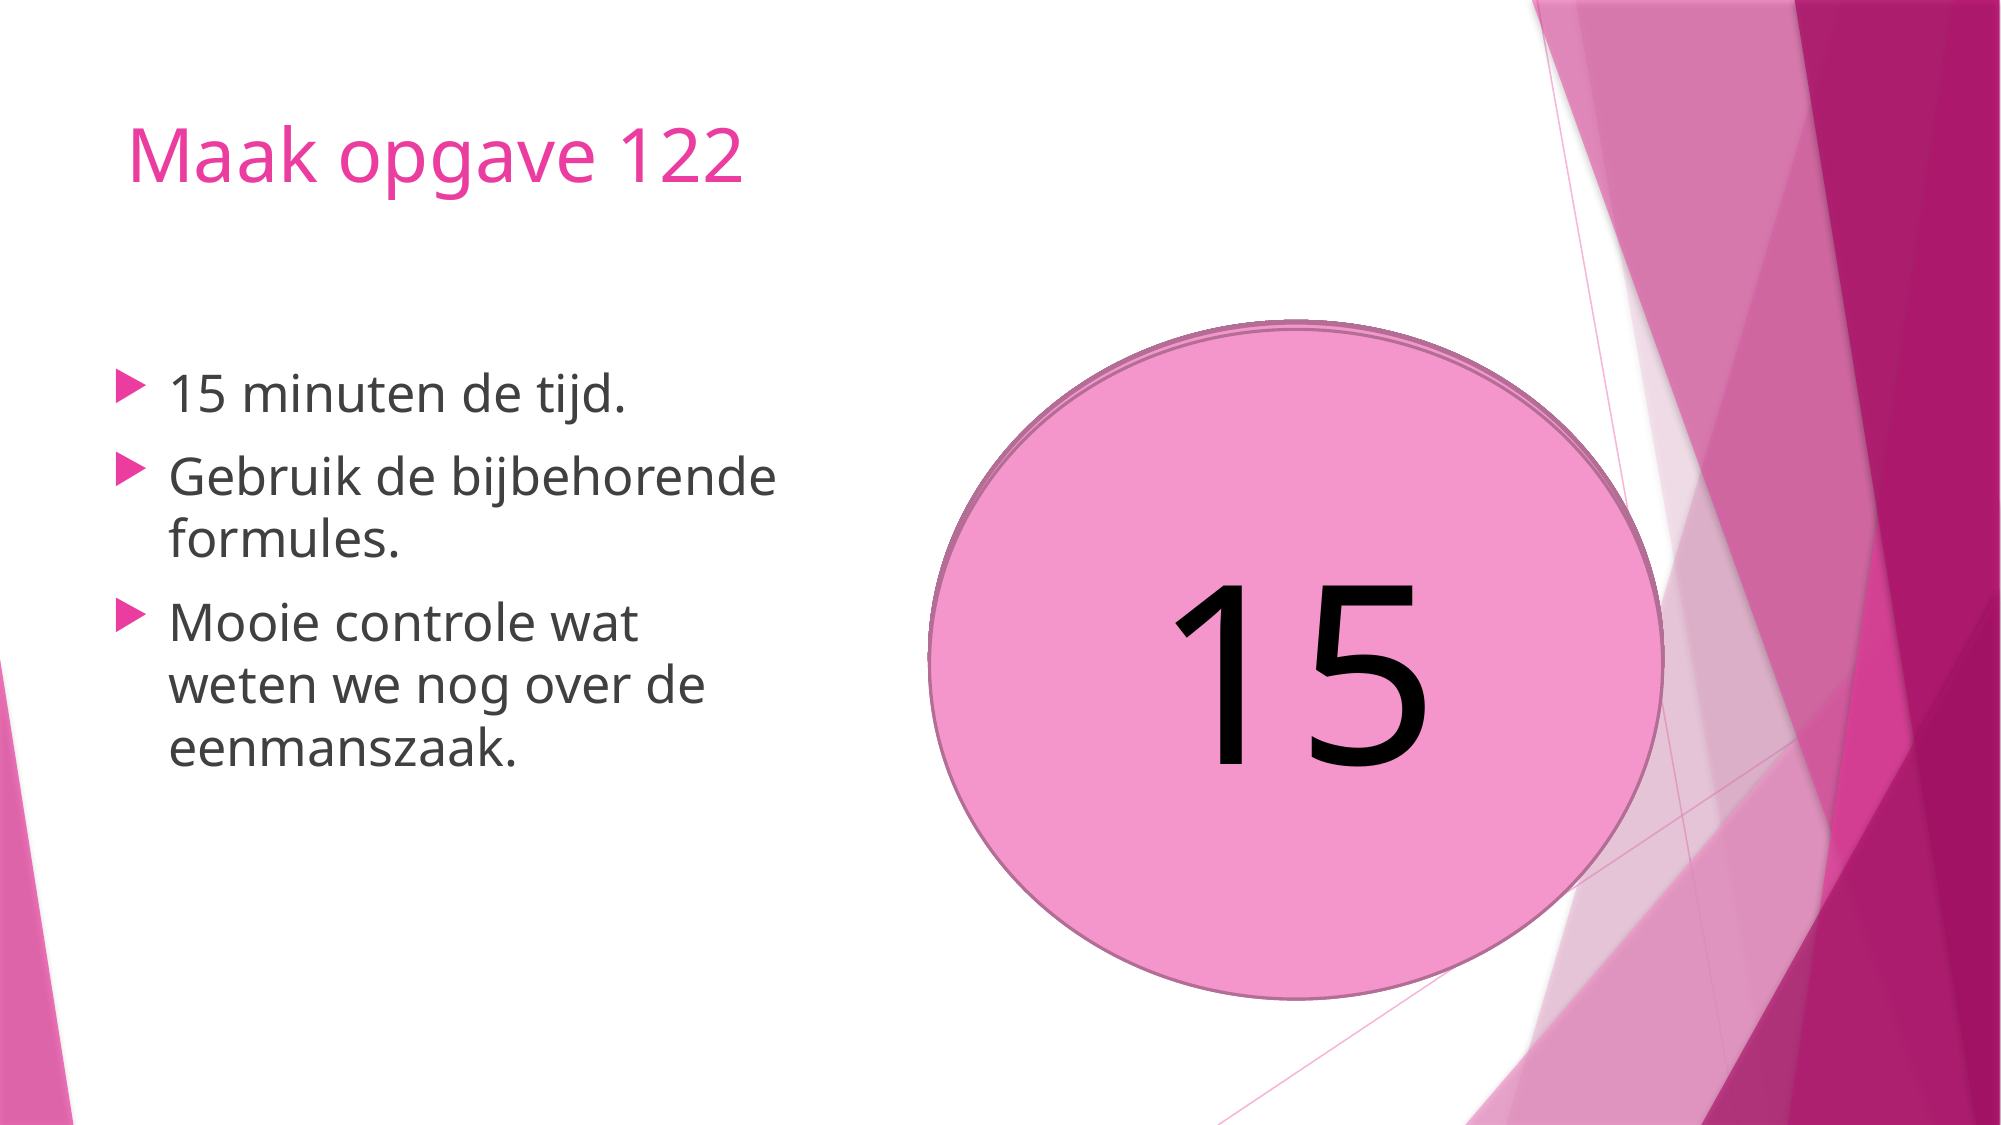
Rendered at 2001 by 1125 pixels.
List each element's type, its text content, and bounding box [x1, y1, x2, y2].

text_box 15 [927, 327, 1665, 1001]
text_box 14 [930, 321, 1662, 621]
title Maak opgave 122 [111, 99, 1522, 317]
list 15 minuten de tijd. Gebruik de bijbehorende formules. Mooie controle wat weten we nog over de eenmanszaak. [97, 352, 817, 960]
